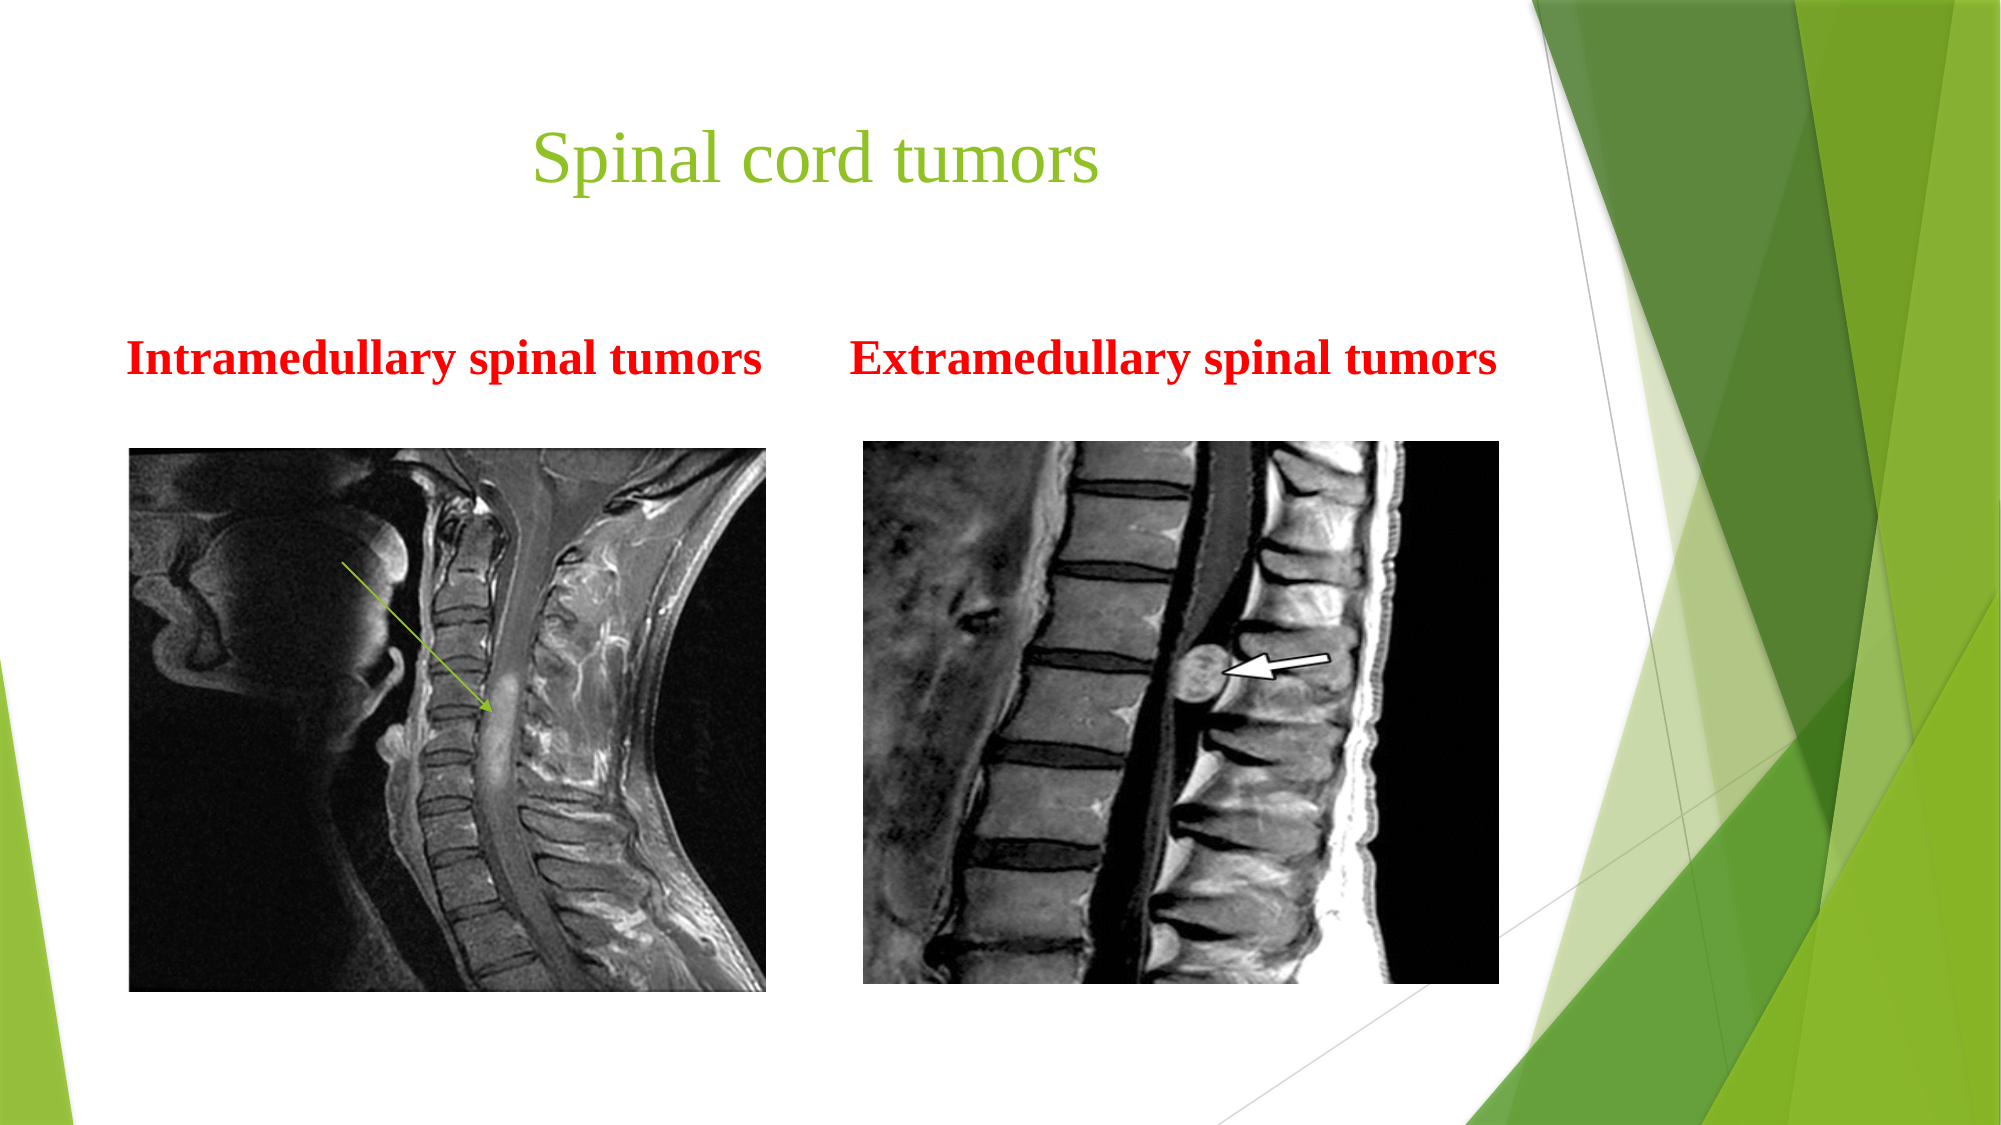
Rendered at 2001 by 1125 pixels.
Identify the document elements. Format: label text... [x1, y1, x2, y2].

list Intramedullary spinal tumors [110, 294, 798, 393]
title Spinal cord tumors [111, 99, 1522, 317]
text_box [341, 561, 493, 713]
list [862, 440, 1499, 985]
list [124, 448, 766, 992]
list Extramedullary spinal tumors [834, 316, 1522, 393]
